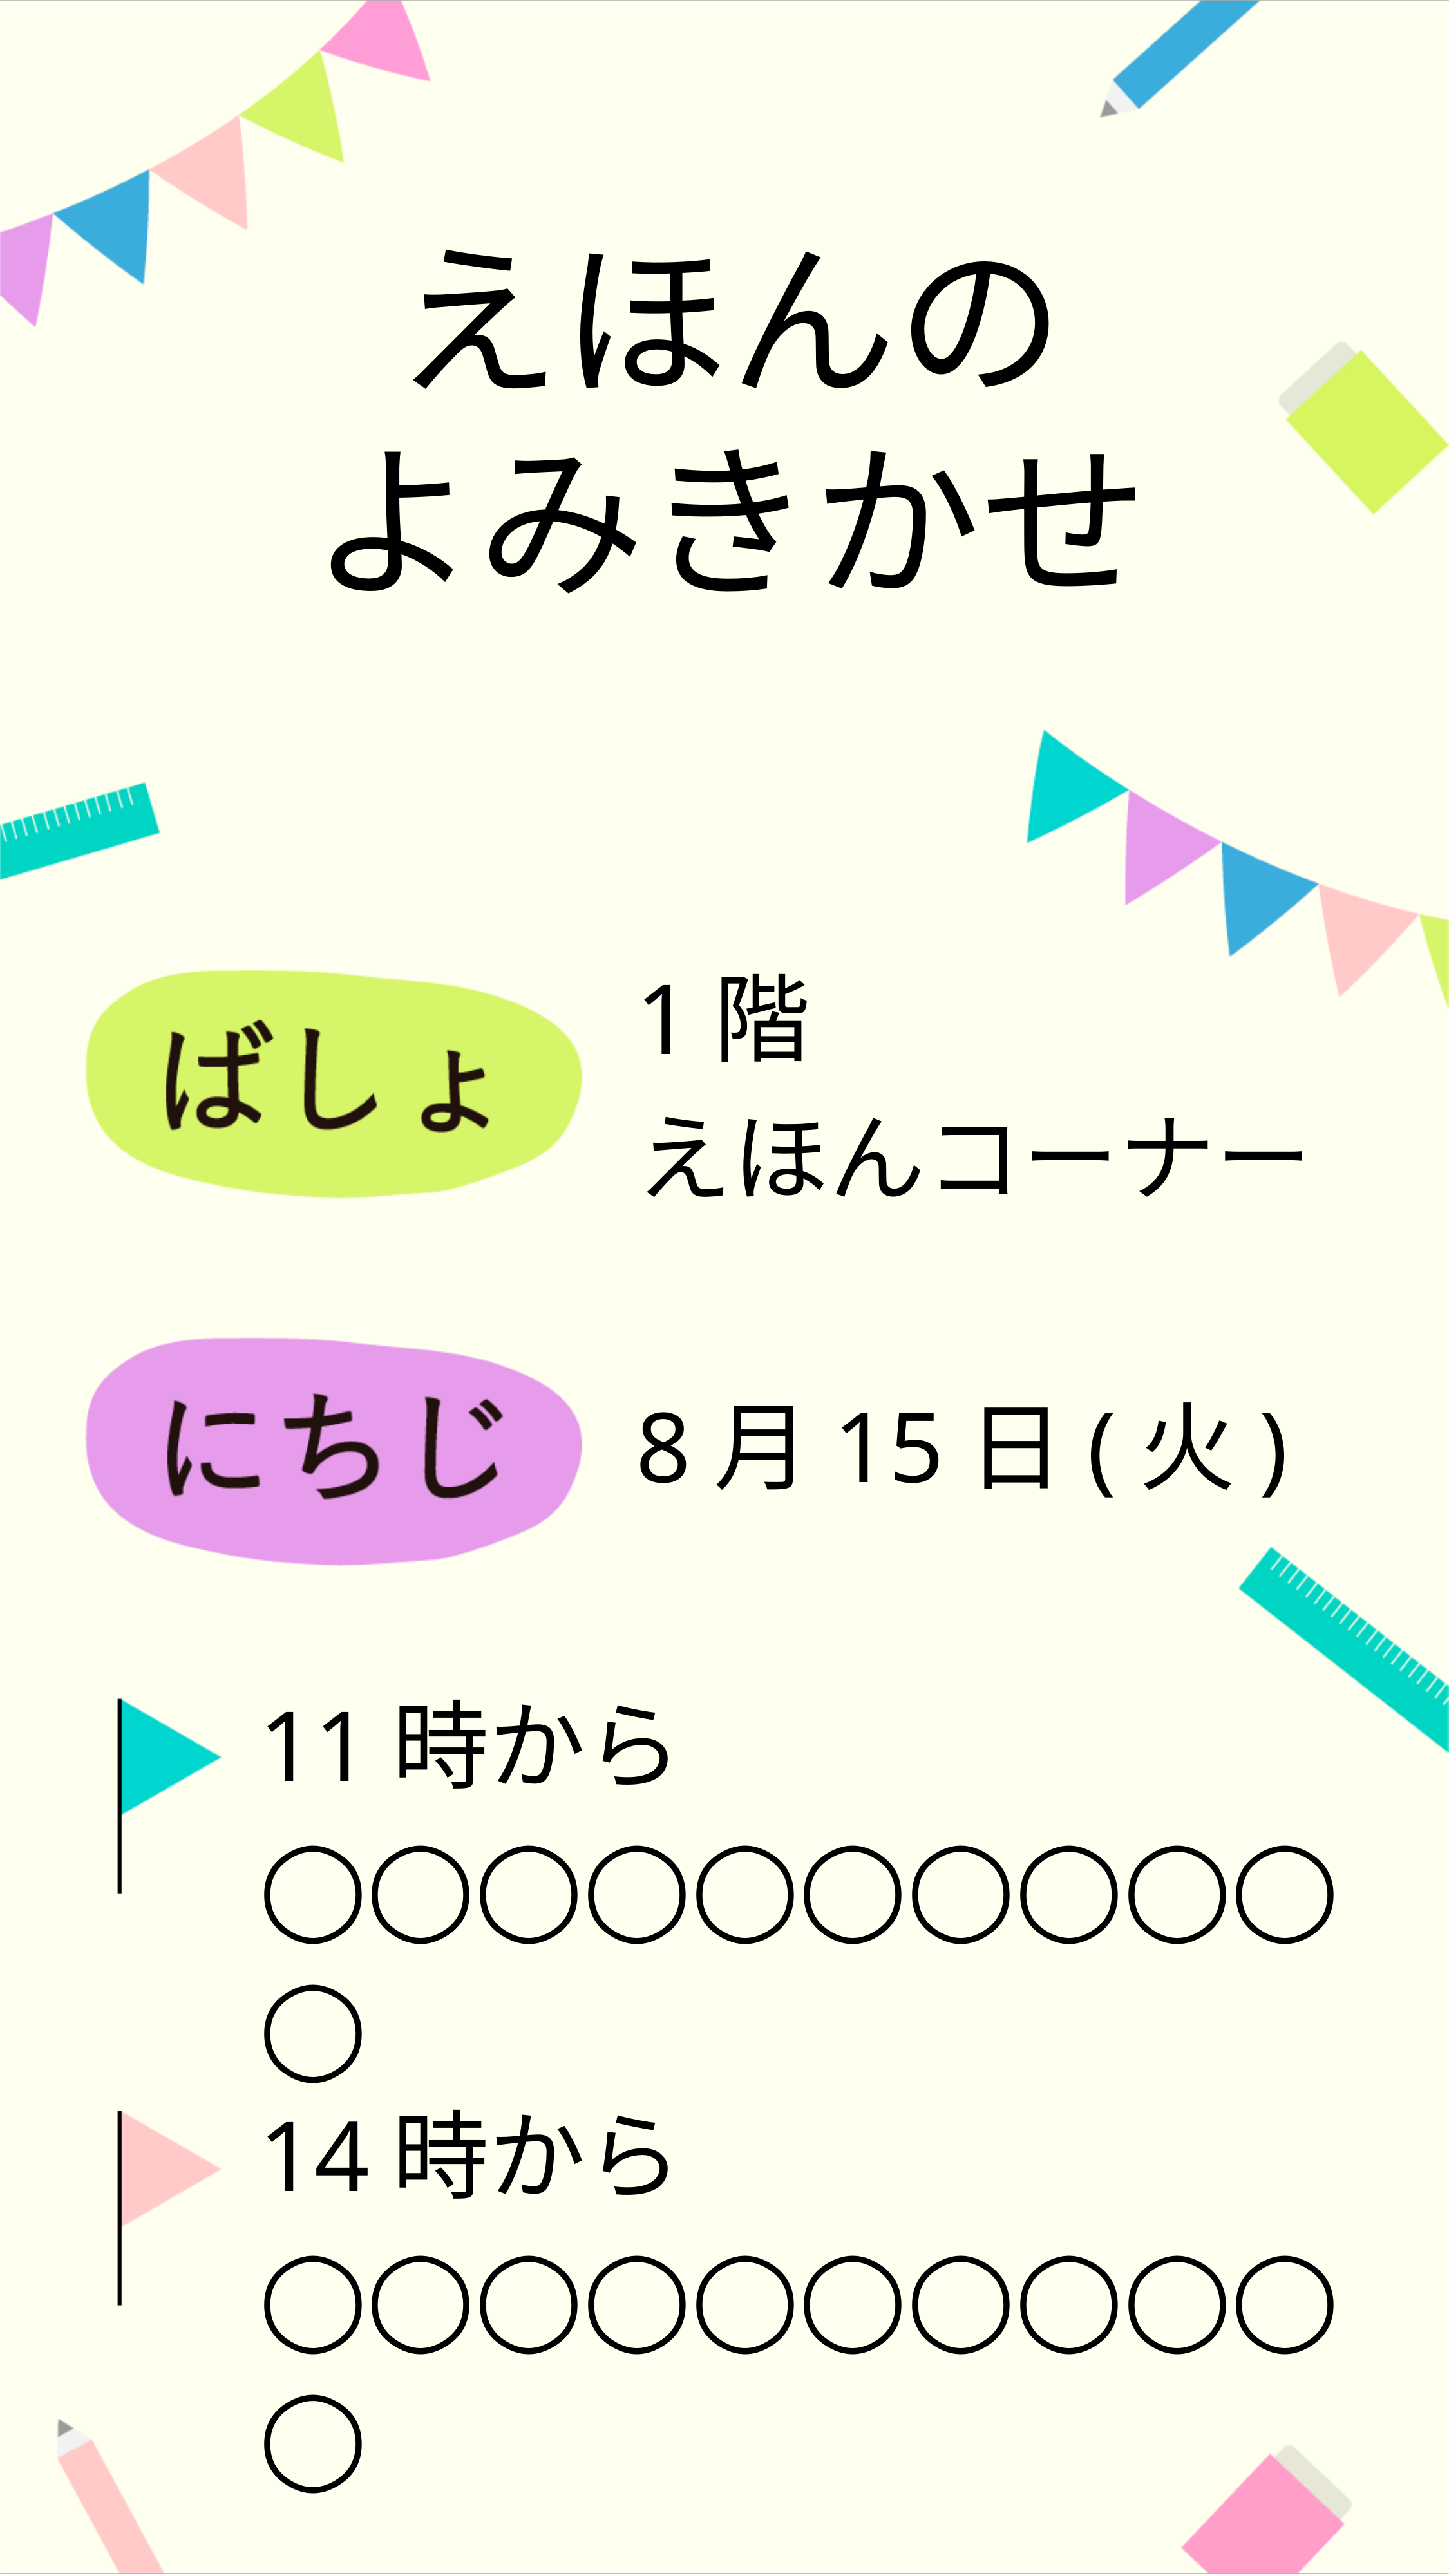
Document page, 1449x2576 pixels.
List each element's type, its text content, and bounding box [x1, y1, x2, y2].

text_box 8月15日(火) [626, 1358, 1449, 1507]
picture [0, 0, 1449, 2575]
text_box 14時から ◯◯◯◯◯◯◯◯◯◯◯ [249, 2067, 1372, 2494]
text_box えほんの よみきかせ [175, 209, 1283, 622]
text_box 11時から ◯◯◯◯◯◯◯◯◯◯◯ [249, 1657, 1372, 2067]
text_box 1階 えほんコーナー [626, 930, 1449, 1217]
